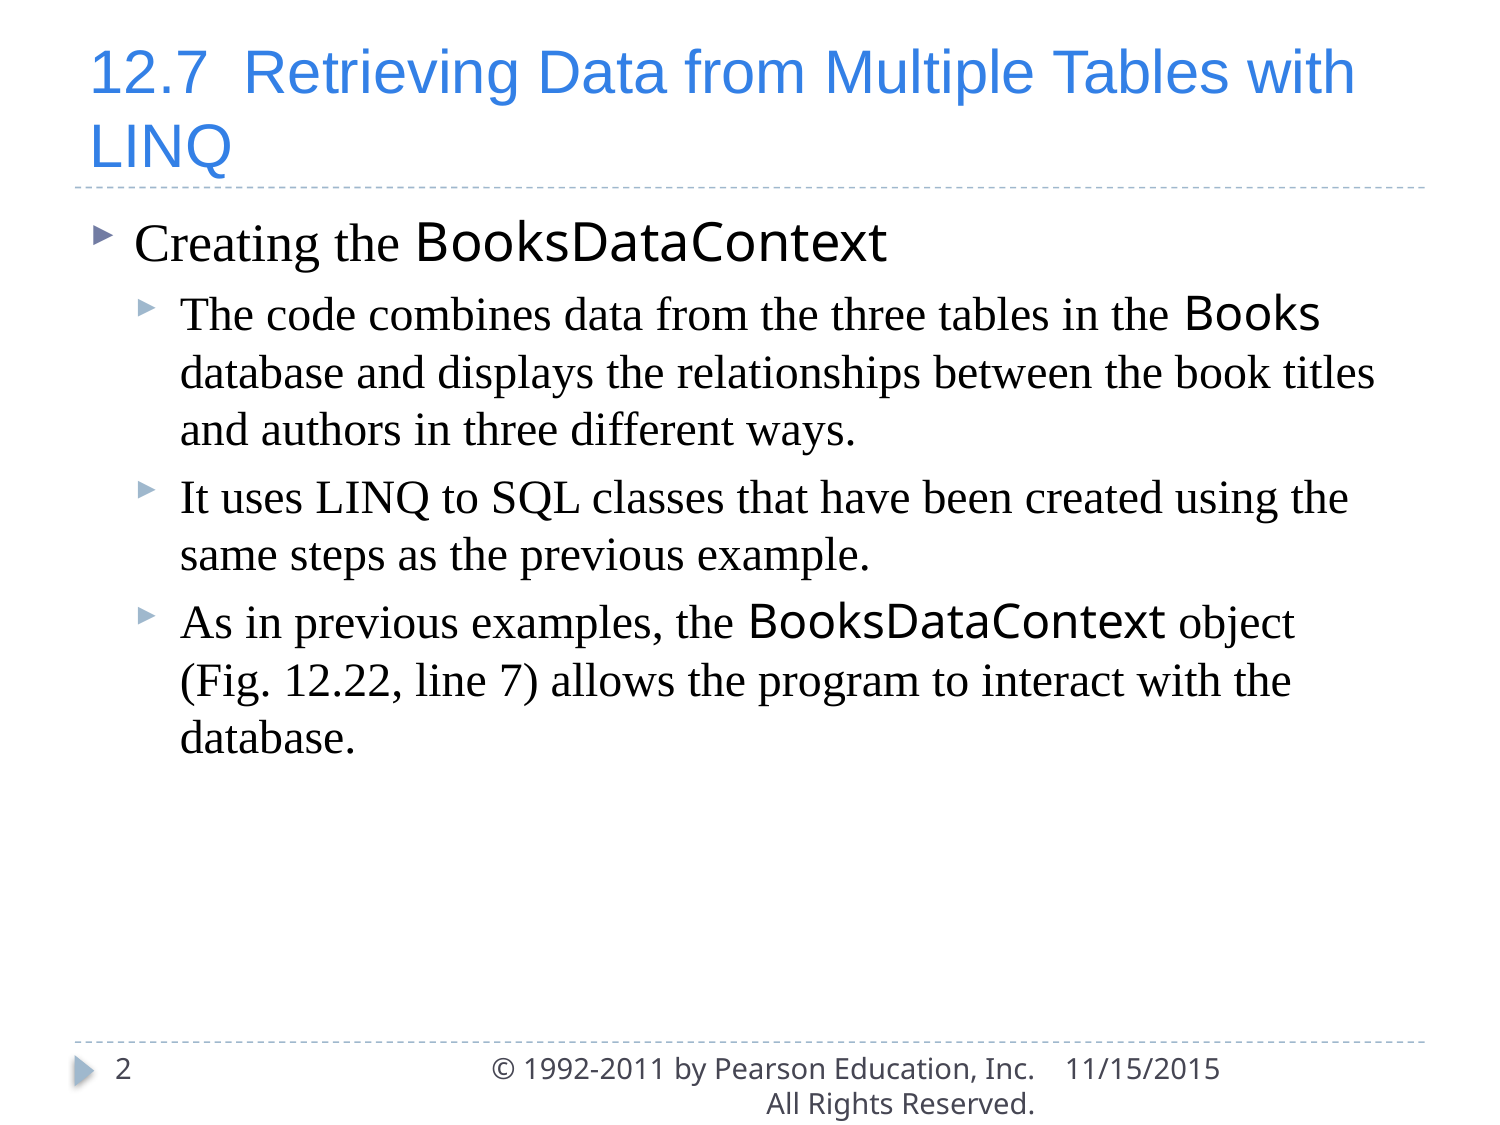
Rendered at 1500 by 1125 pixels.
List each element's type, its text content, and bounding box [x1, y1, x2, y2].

list Creating the BooksDataContext The code combines data from the three tables in the Books database and displays the relationships between the book titles and authors in three different ways. It uses LINQ to SQL classes that have been created using the same steps as the previous example. As in previous examples, the BooksDataContext object (Fig. 12.22, line 7) allows the program to interact with the database. [75, 200, 1425, 1006]
slide_number 2 [100, 1042, 426, 1103]
footer © 1992-2011 by Pearson Education, Inc. All Rights Reserved. [475, 1042, 1050, 1103]
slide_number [1050, 1042, 1426, 1103]
title 12.7 Retrieving Data from Multiple Tables with LINQ [75, 24, 1425, 188]
